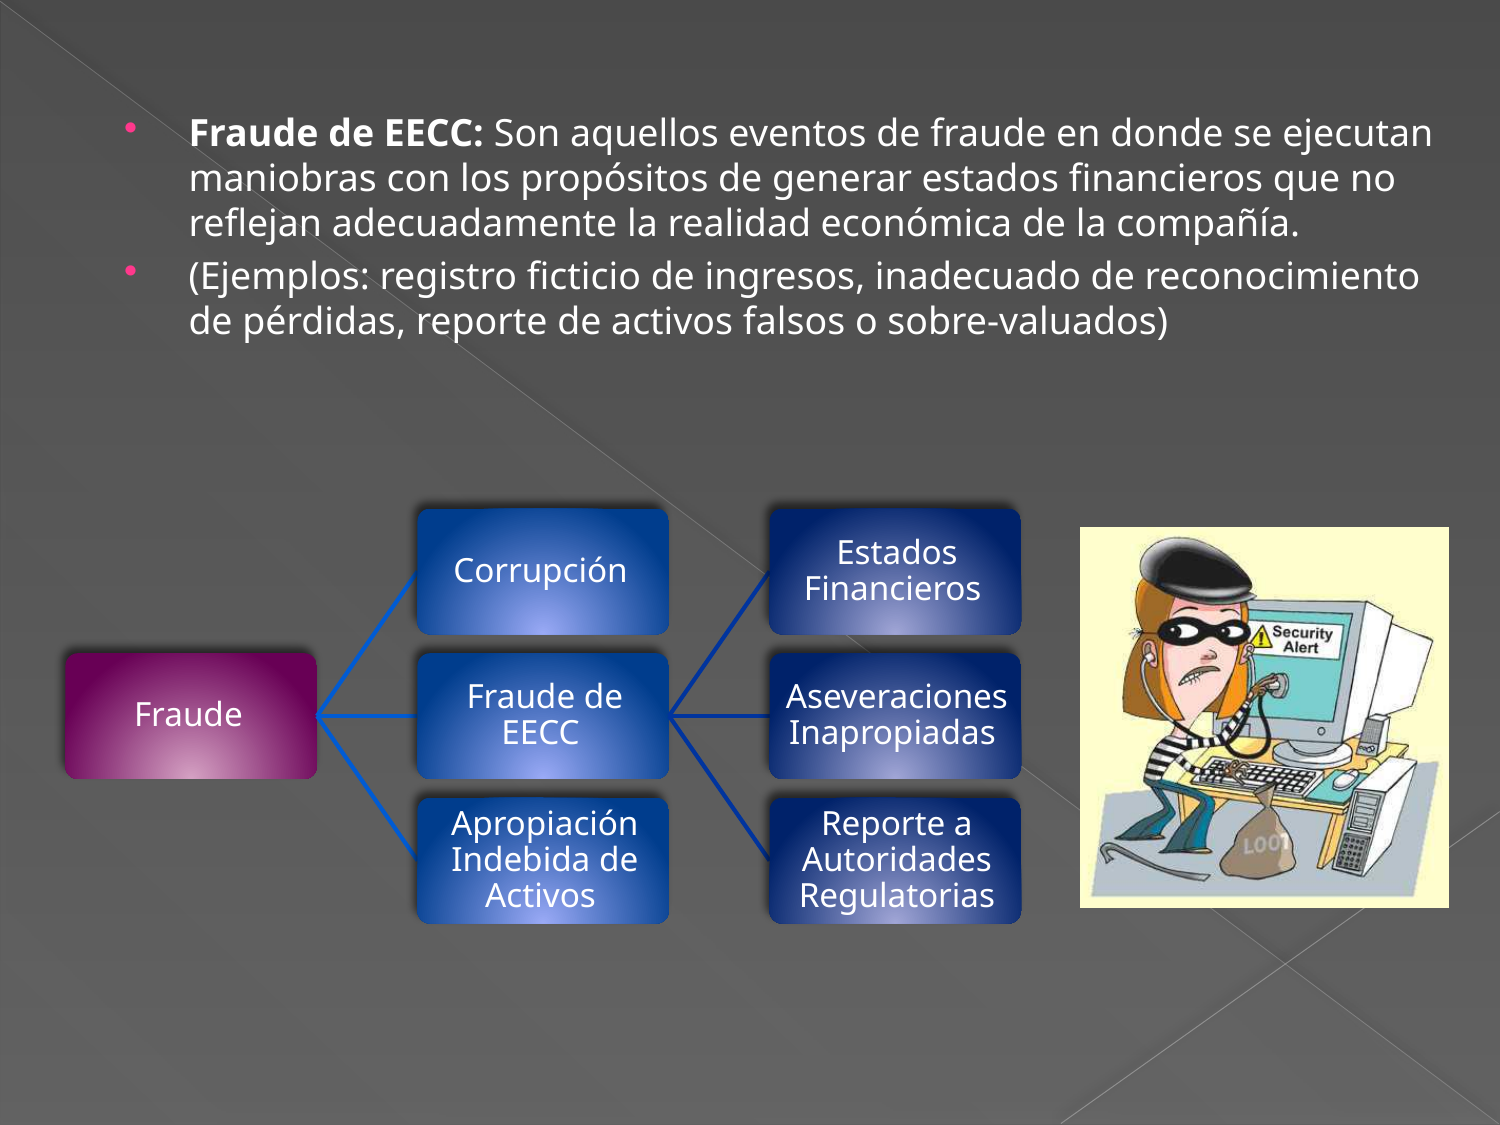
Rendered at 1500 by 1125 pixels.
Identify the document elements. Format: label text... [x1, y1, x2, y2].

list Fraude de EECC: Son aquellos eventos de fraude en donde se ejecutan maniobras con los propósitos de generar estados financieros que no reflejan adecuadamente la realidad económica de la compañía. (Ejemplos: registro ficticio de ingresos, inadecuado de reconocimiento de pérdidas, reporte de activos falsos o sobre-valuados) [100, 101, 1461, 504]
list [1080, 526, 1449, 908]
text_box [64, 479, 1022, 953]
